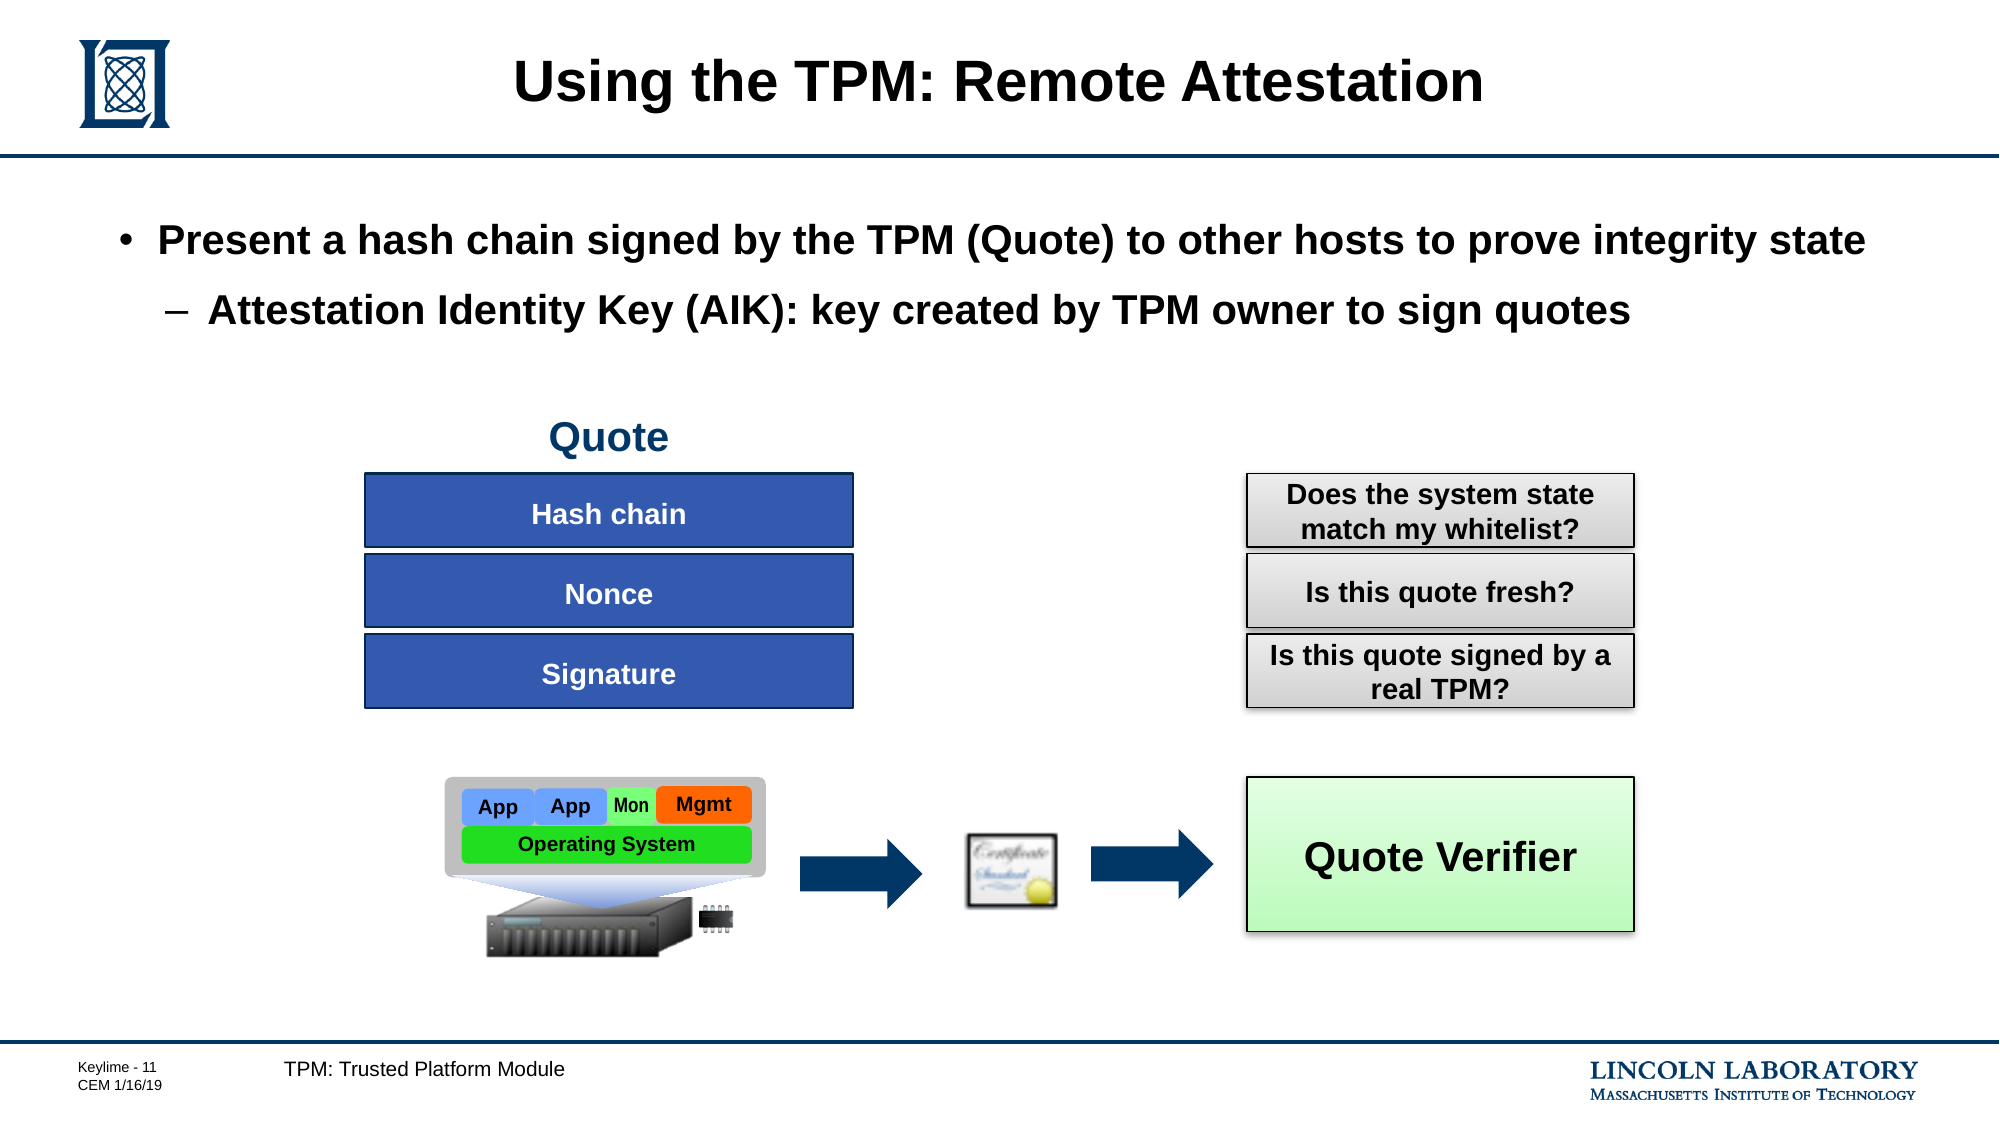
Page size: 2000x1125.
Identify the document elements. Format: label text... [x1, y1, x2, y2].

title Using the TPM: Remote Attestation [205, 16, 1794, 151]
picture [694, 897, 738, 941]
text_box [1246, 473, 1635, 708]
picture [79, 40, 170, 128]
picture [960, 825, 1059, 911]
picture [1588, 1061, 1918, 1100]
text_box [1091, 828, 1214, 899]
list Present a hash chain signed by the TPM (Quote) to other hosts to prove integrity state Attestation Identity Key (AIK): key created by TPM owner to sign quotes [103, 211, 1896, 337]
text_box Quote [365, 402, 853, 468]
text_box [800, 838, 923, 909]
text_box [365, 473, 854, 708]
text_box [444, 776, 767, 960]
text_box Quote Verifier [1246, 776, 1635, 932]
text_box TPM: Trusted Platform Module [269, 1048, 746, 1088]
